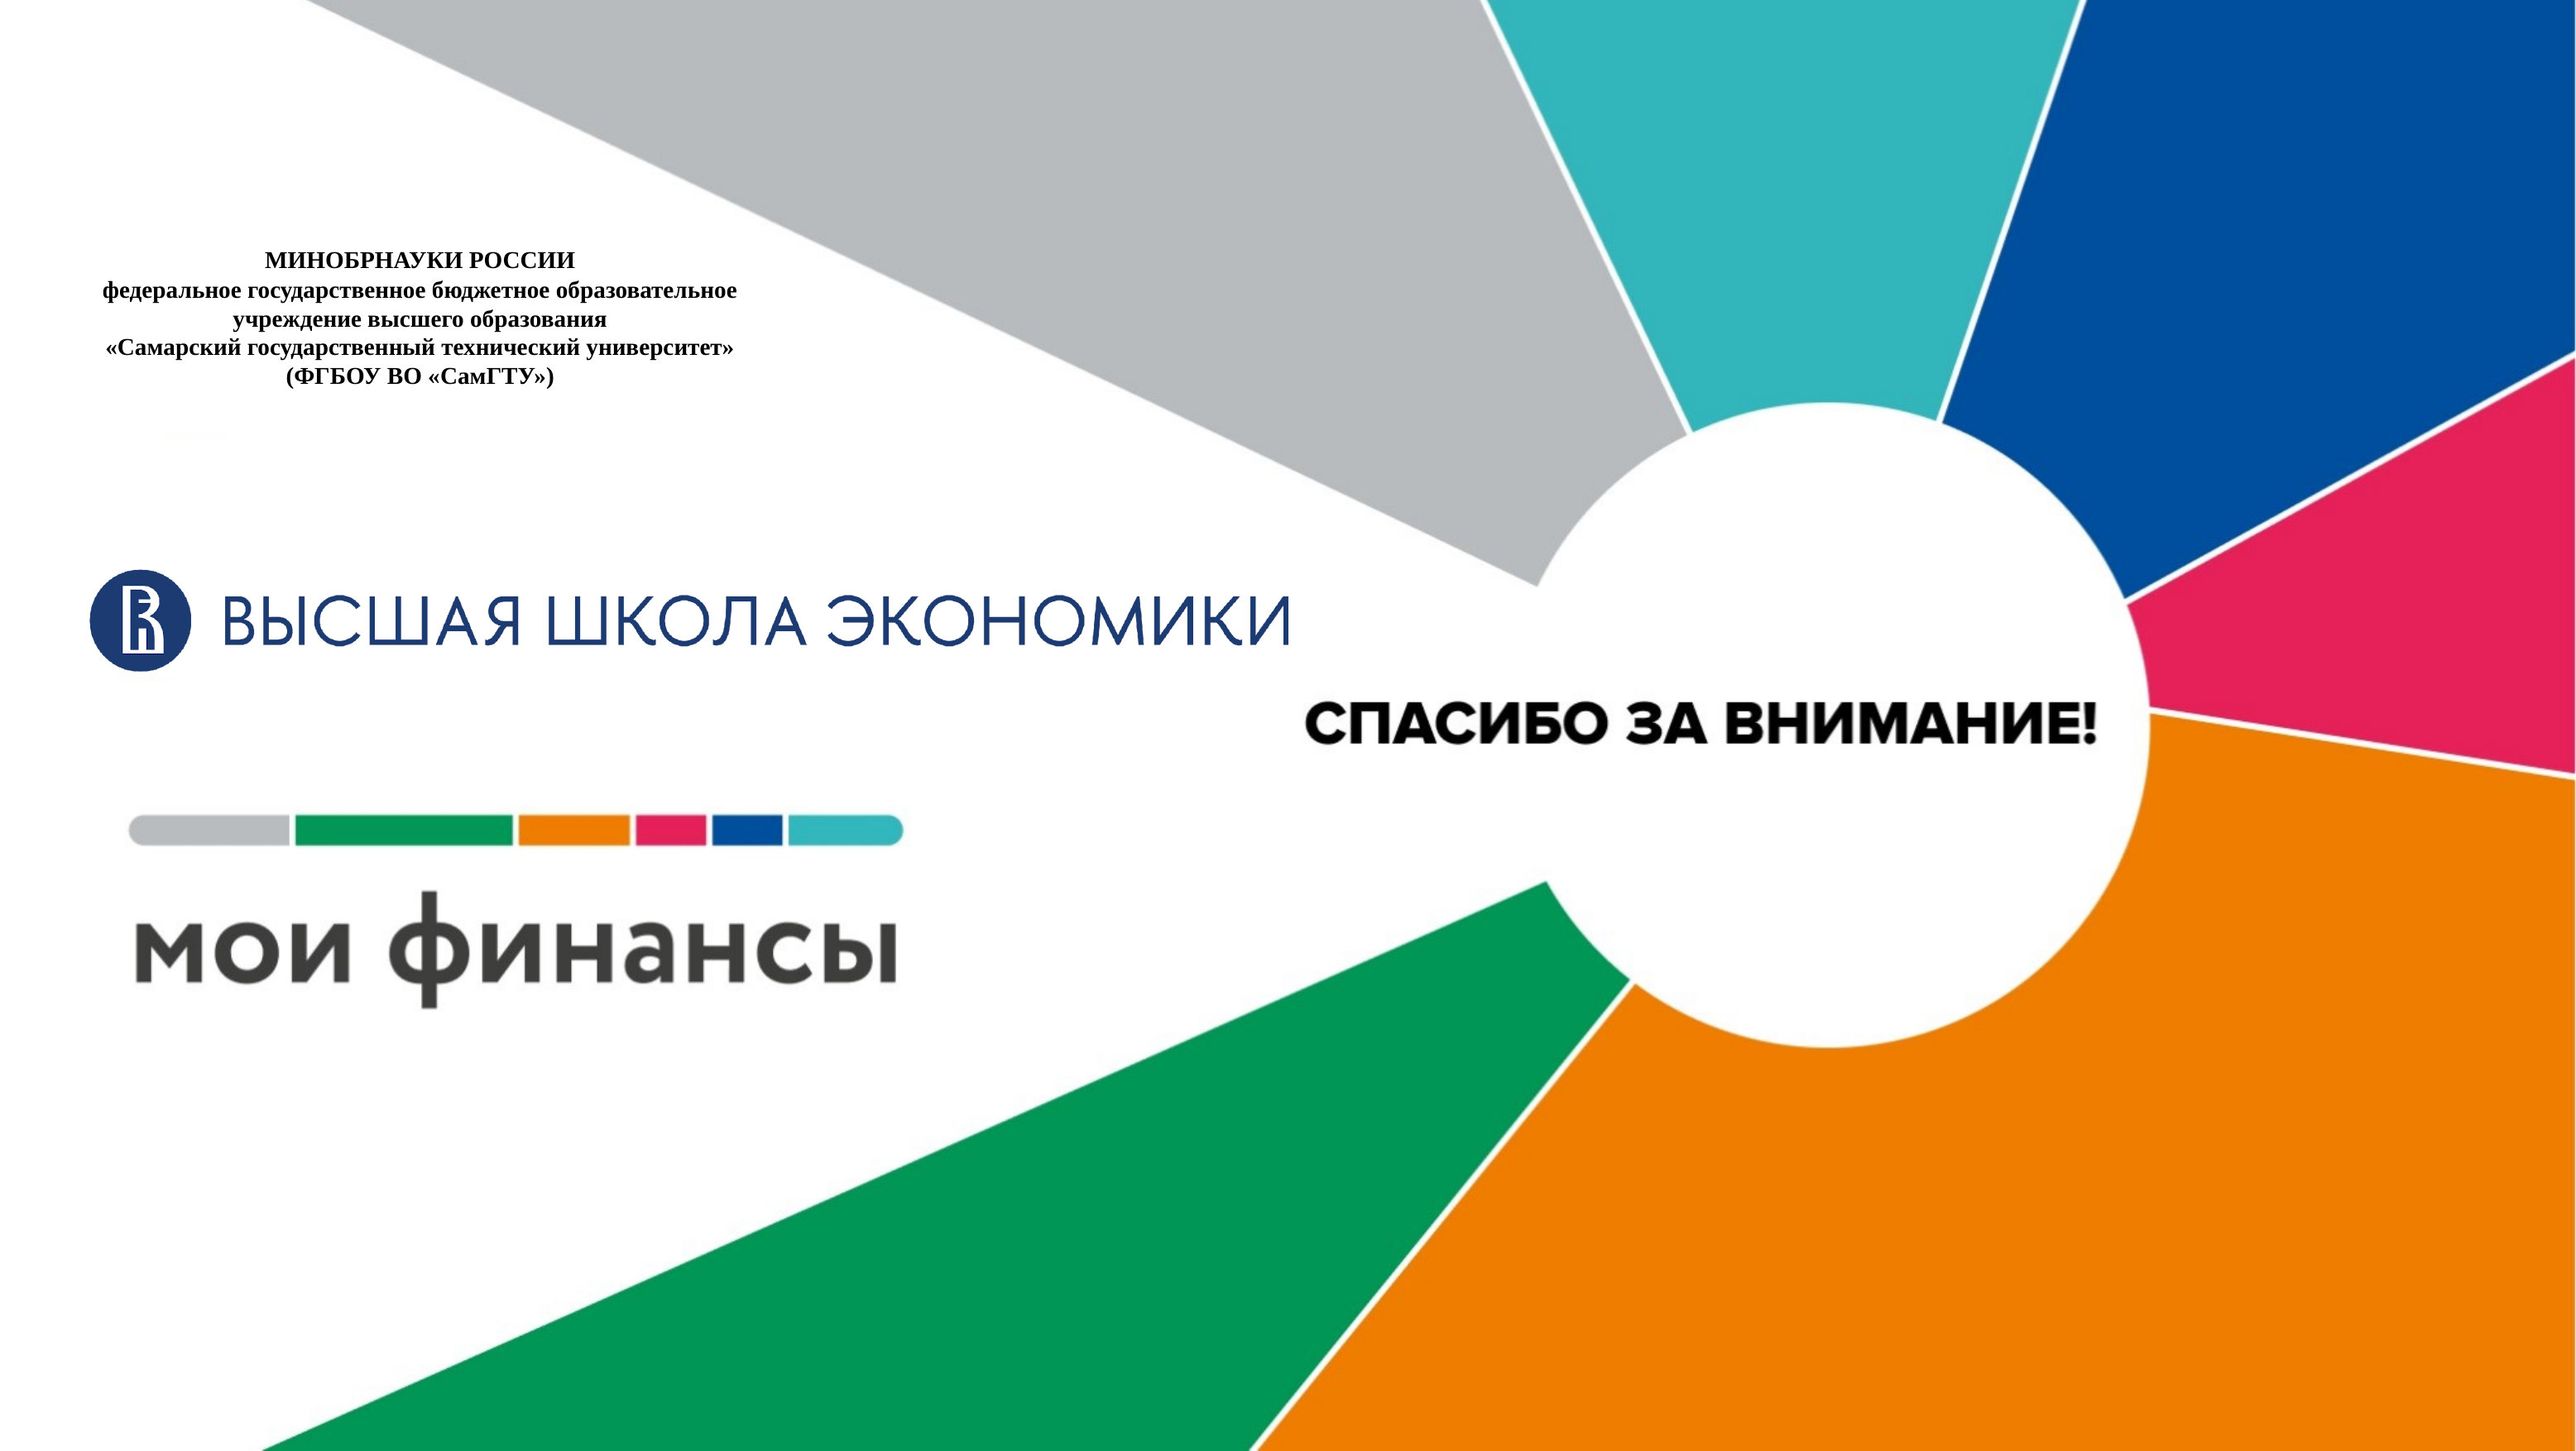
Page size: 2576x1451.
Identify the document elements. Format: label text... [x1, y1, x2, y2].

text_box МИНОБРНАУКИ РОССИИ федеральное государственное бюджетное образовательное учреждение высшего образования «Самарский государственный технический университет» (ФГБОУ ВО «СамГТУ») [49, 238, 791, 396]
picture [0, 0, 2576, 1451]
